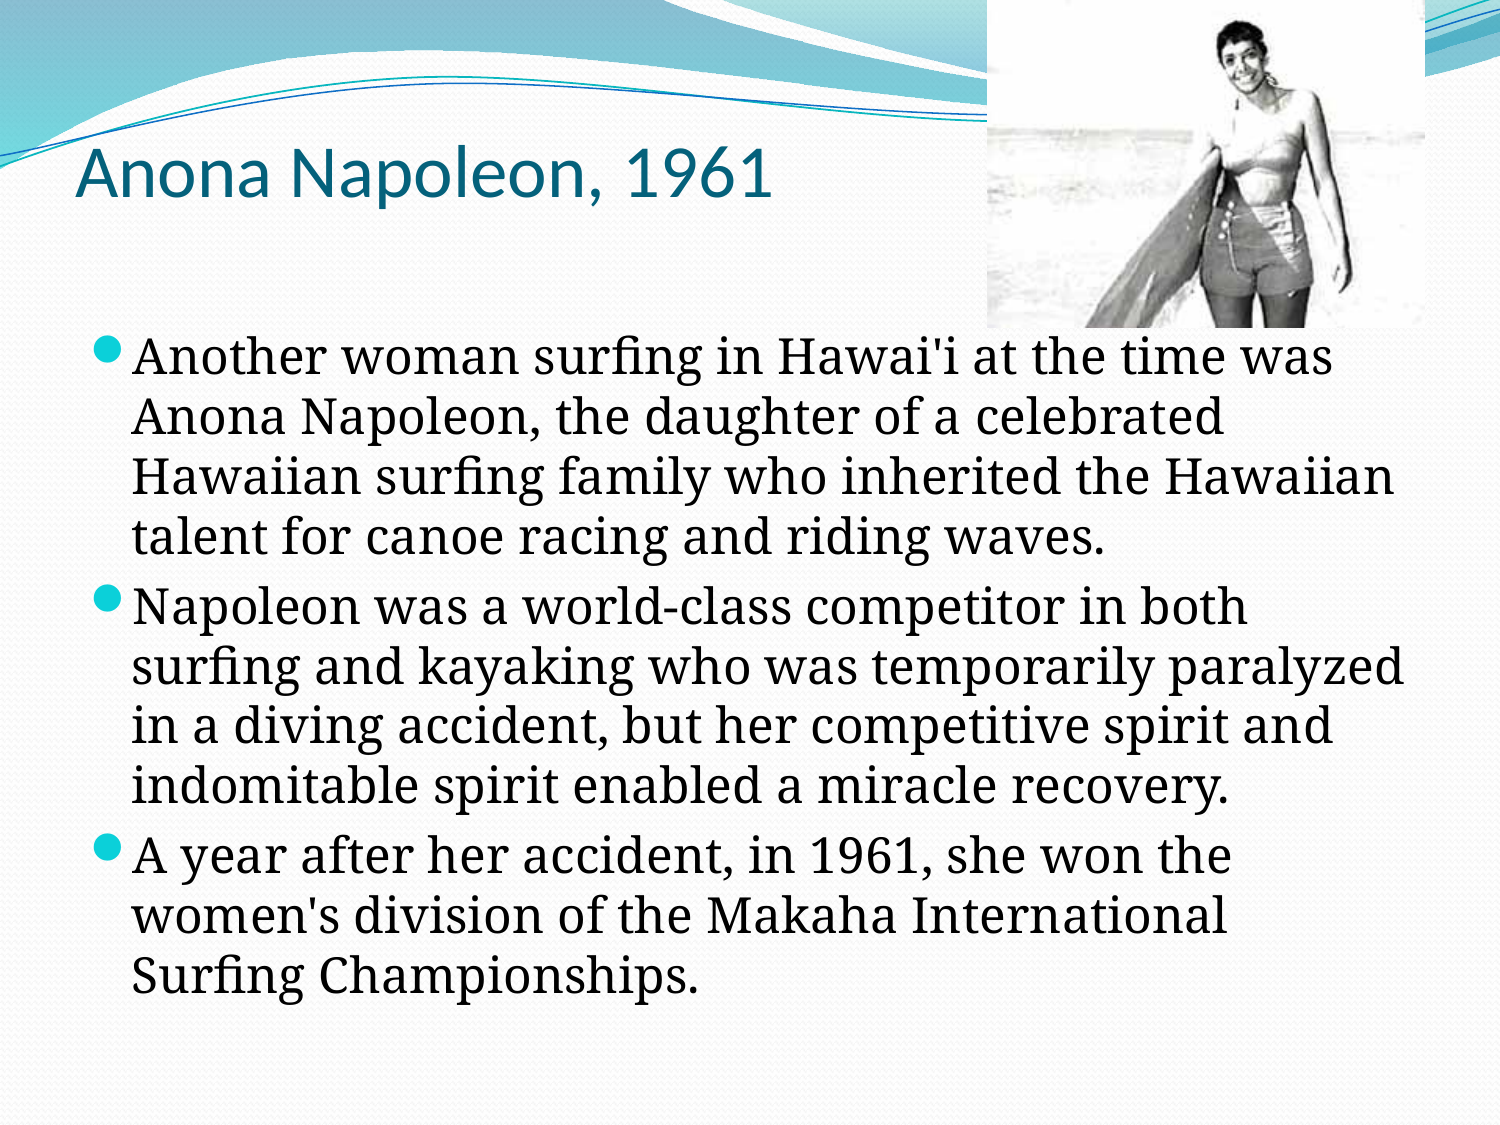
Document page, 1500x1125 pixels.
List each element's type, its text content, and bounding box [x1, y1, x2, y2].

picture [987, 0, 1426, 329]
list Another woman surfing in Hawai'i at the time was Anona Napoleon, the daughter of a celebrated Hawaiian surfing family who inherited the Hawaiian talent for canoe racing and riding waves. Napoleon was a world-class competitor in both surfing and kayaking who was temporarily paralyzed in a diving accident, but her competitive spirit and indomitable spirit enabled a miracle recovery. A year after her accident, in 1961, she won the women's division of the Makaha International Surfing Championships. [75, 317, 1425, 1038]
title Anona Napoleon, 1961 [75, 115, 980, 303]
